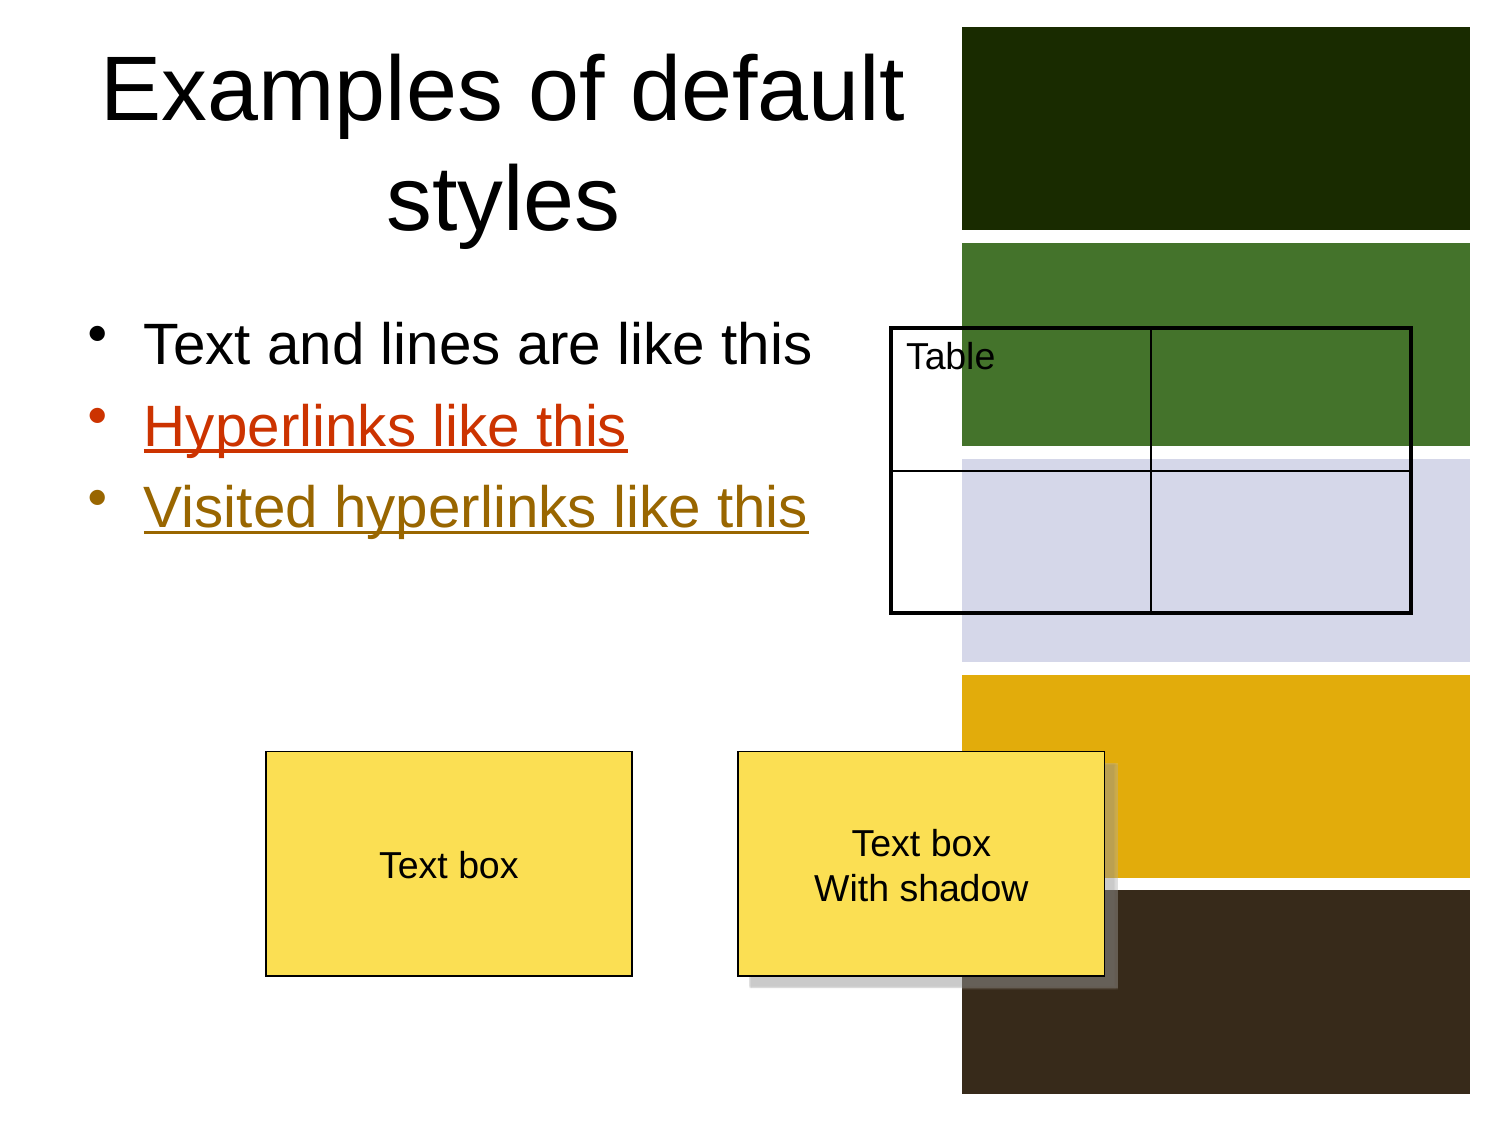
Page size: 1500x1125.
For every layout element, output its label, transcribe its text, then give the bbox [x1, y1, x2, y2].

text_box Text box With shadow [738, 751, 1105, 976]
list Text and lines are like this Hyperlinks like this Visited hyperlinks like this [72, 298, 842, 1042]
table_cell [1152, 472, 1409, 611]
table_header Table [893, 330, 1150, 470]
title Examples of default styles [75, 45, 933, 233]
table_header [1152, 330, 1409, 470]
table_cell [893, 472, 1150, 611]
text_box Text box [265, 751, 632, 976]
